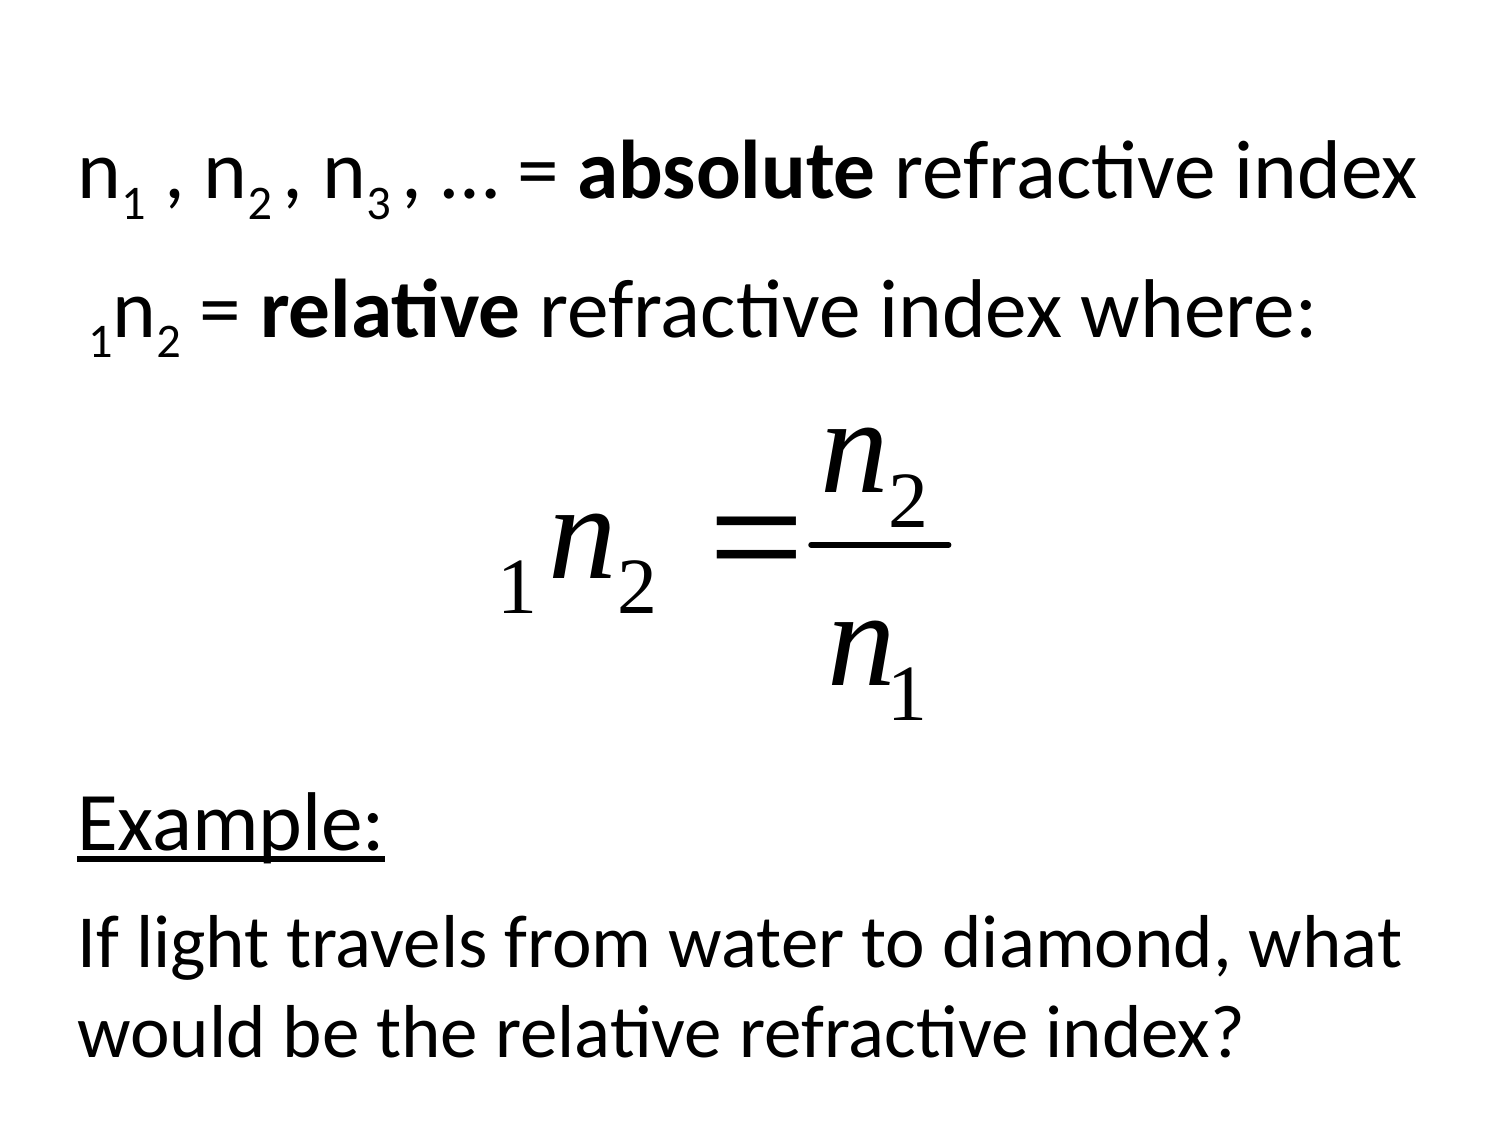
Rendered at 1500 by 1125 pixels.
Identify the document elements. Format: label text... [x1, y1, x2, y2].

text_box n1 , n2 , n3 , … = absolute refractive index 1n2 = relative refractive index where: Example: If light travels from water to diamond, what would be the relative refractive index? [62, 107, 1450, 1080]
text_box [484, 362, 976, 751]
